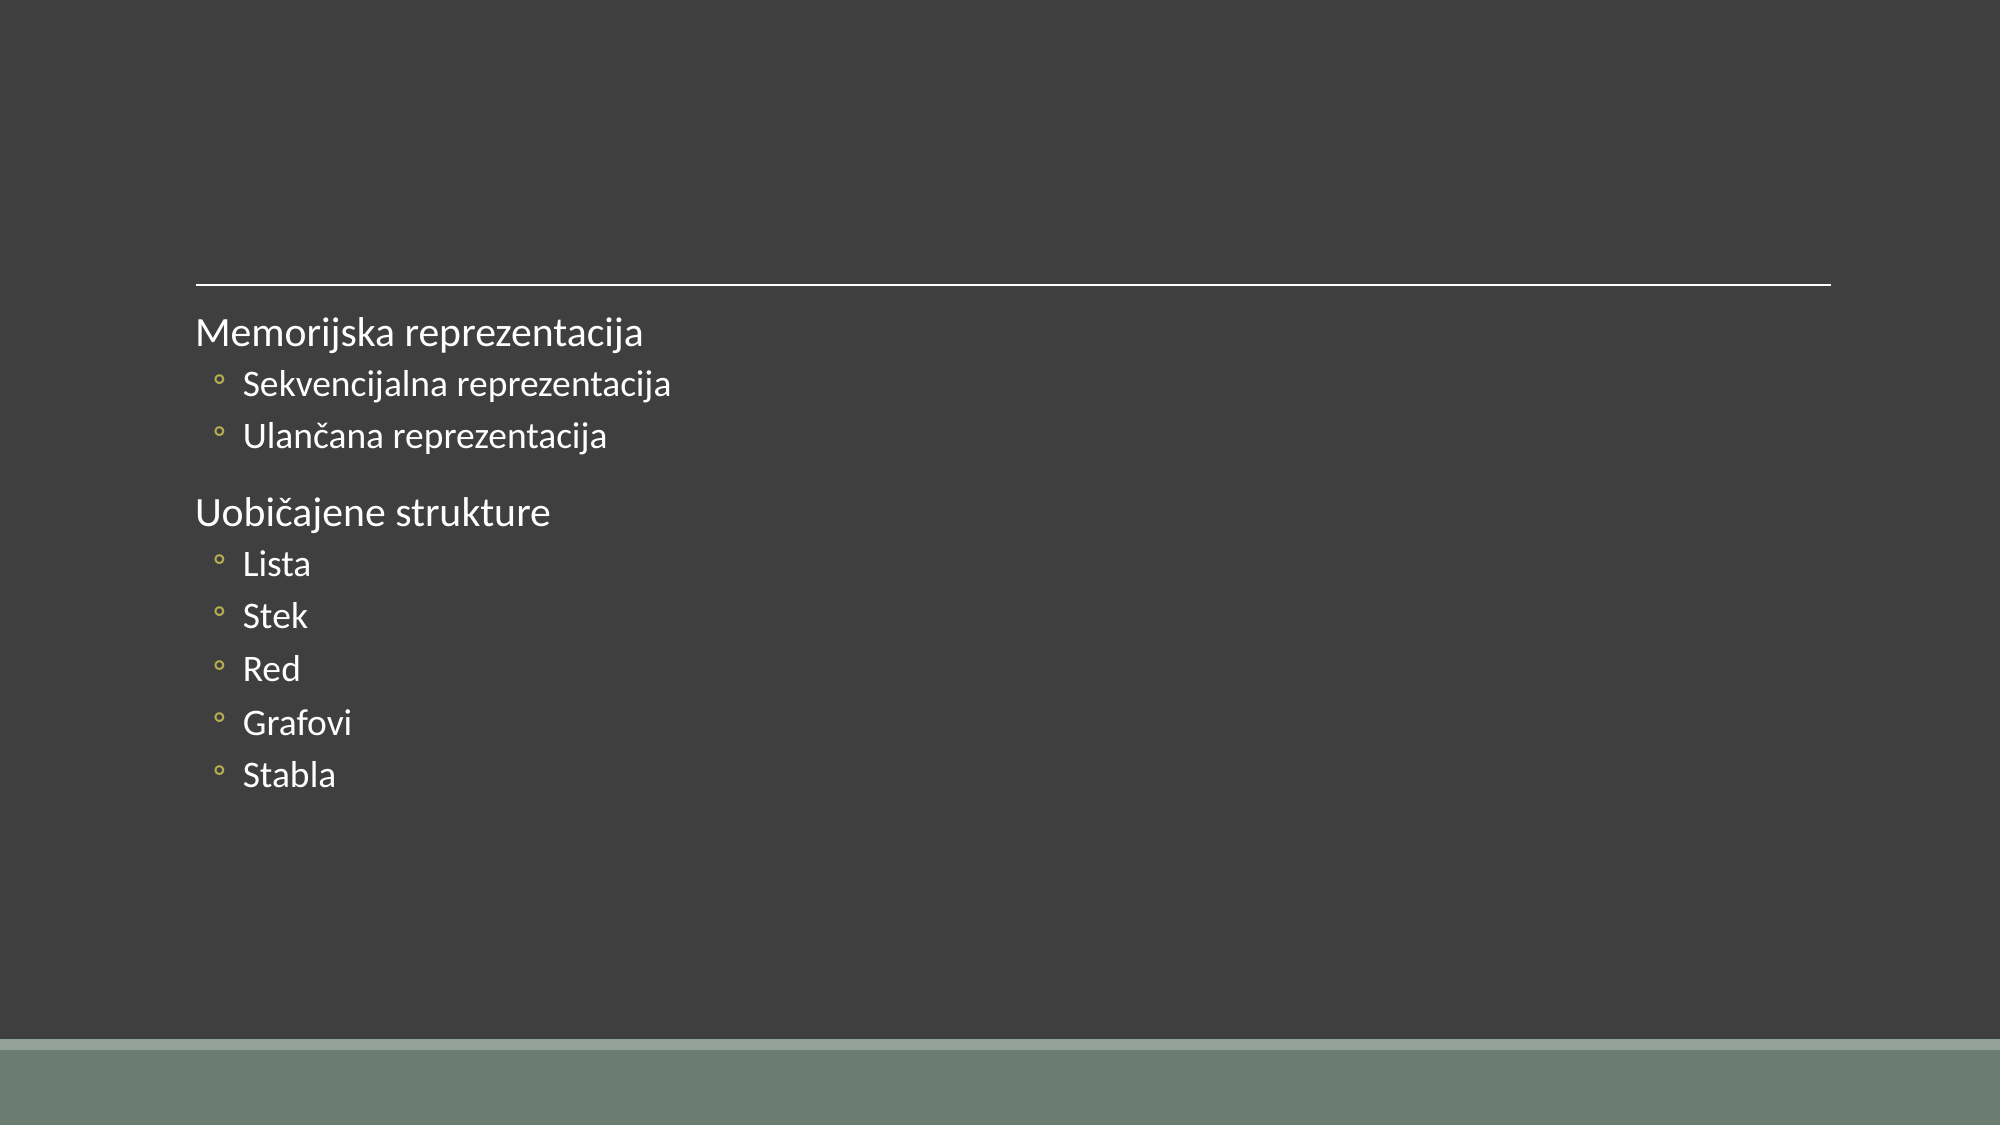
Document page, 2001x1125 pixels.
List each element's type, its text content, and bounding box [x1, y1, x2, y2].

list Memorijska reprezentacija Sekvencijalna reprezentacija Ulančana reprezentacija Uobičajene strukture Lista Stek Red Grafovi Stabla [180, 302, 1830, 963]
